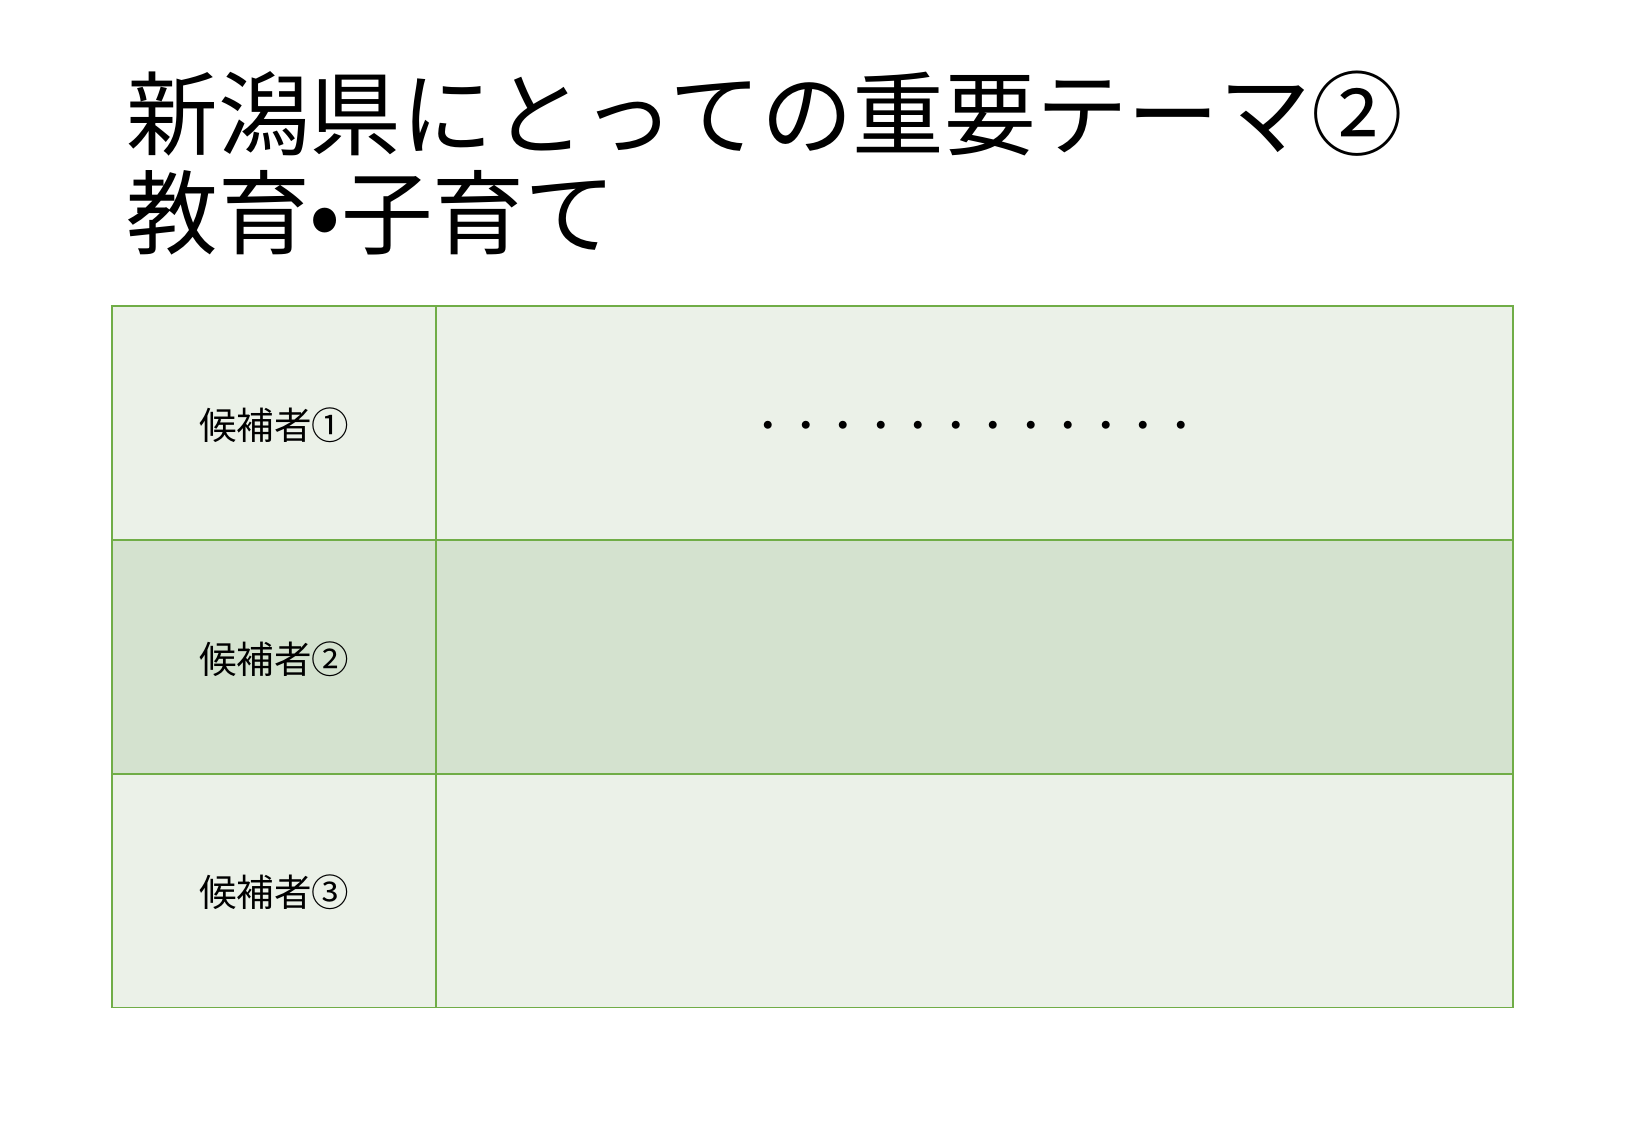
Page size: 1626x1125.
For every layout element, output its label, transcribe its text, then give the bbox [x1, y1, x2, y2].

table_header 候補者① [113, 307, 435, 539]
table_header ・・・・・・・・・・・・ [437, 307, 1512, 539]
table_cell [437, 541, 1512, 773]
title 新潟県にとっての重要テーマ② 教育・子育て [111, 59, 1514, 278]
table_cell [437, 775, 1512, 1007]
table_cell 候補者③ [113, 775, 435, 1007]
table_cell 候補者② [113, 541, 435, 773]
